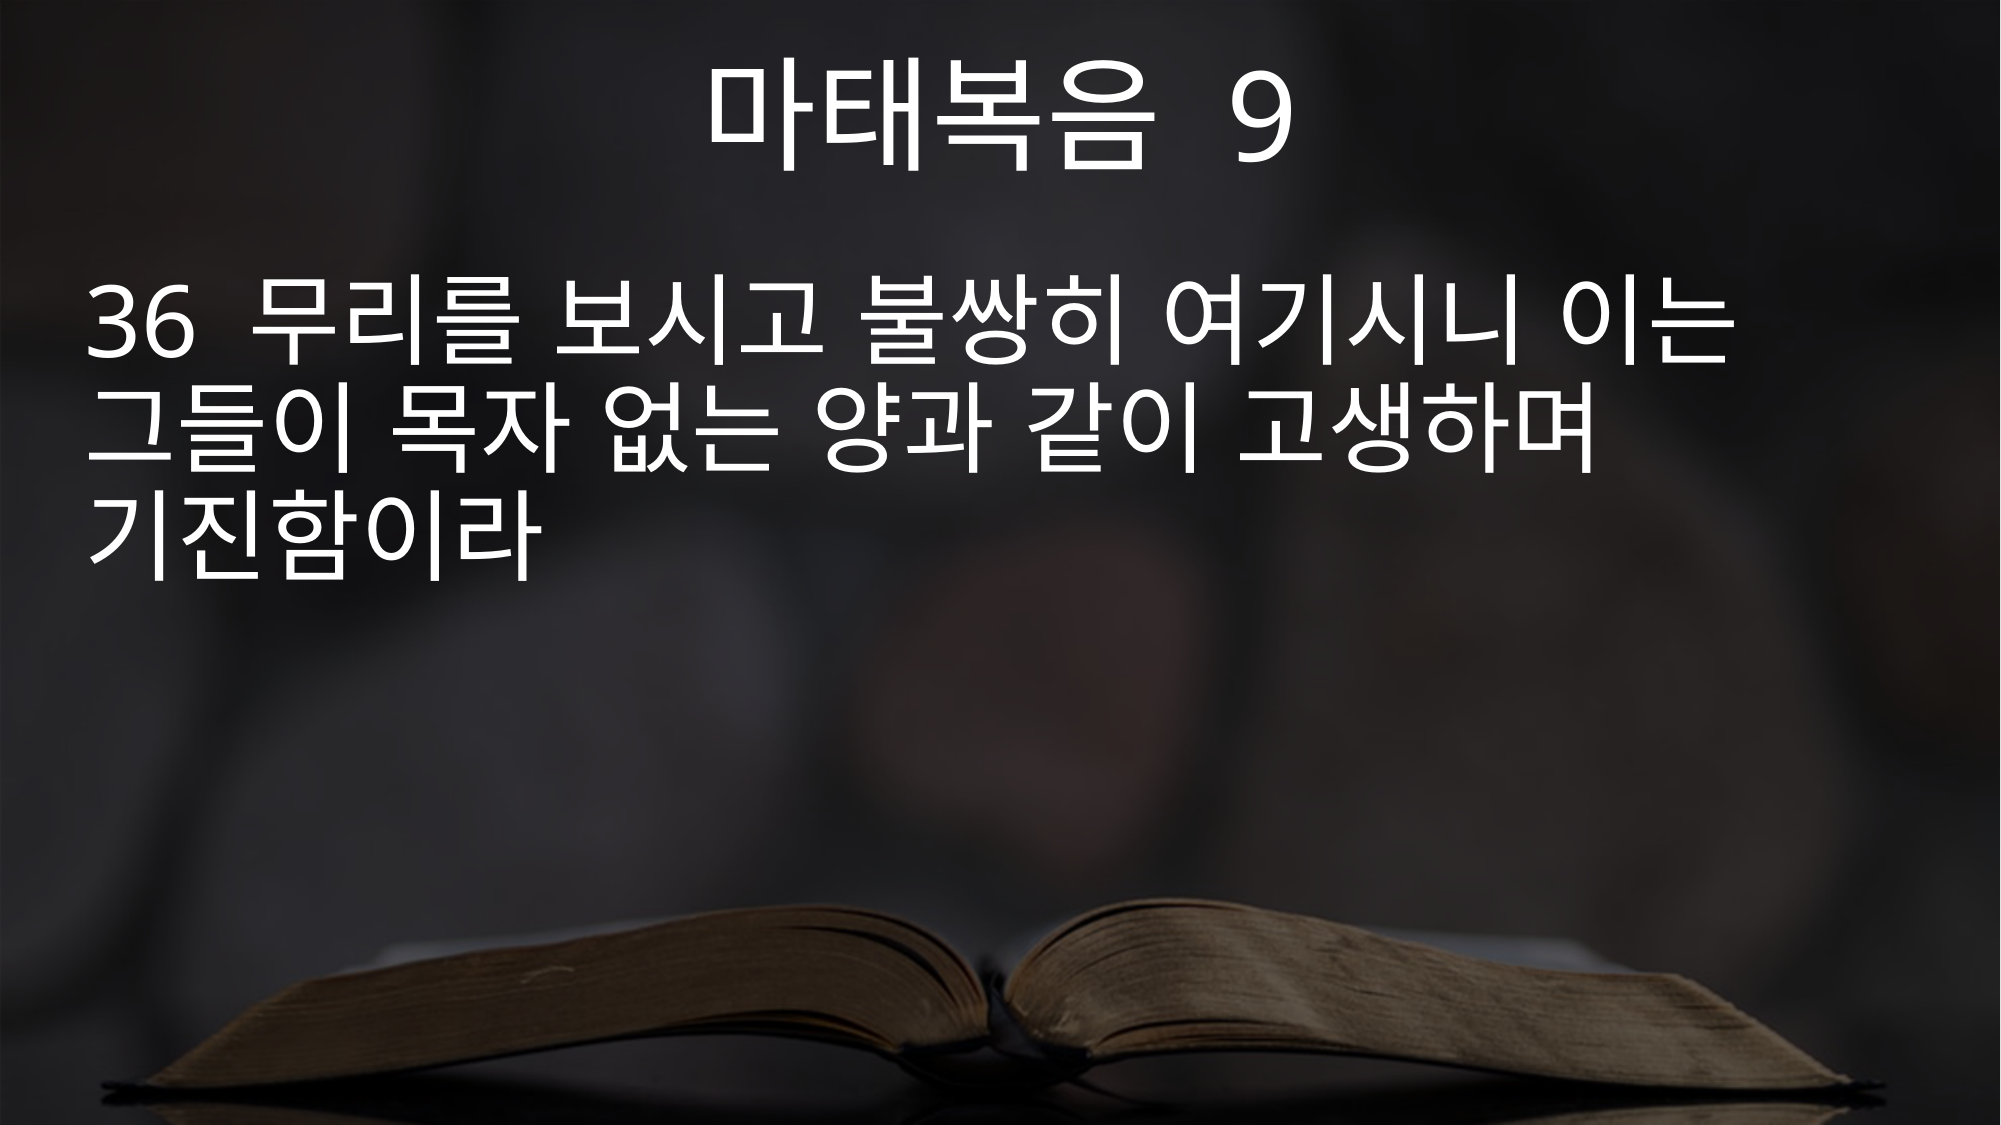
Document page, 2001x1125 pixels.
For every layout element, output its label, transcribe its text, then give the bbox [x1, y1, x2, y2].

picture [0, 0, 2001, 1125]
list 36 무리를 보시고 불쌍히 여기시니 이는 그들이 목자 없는 양과 같이 고생하며 기진함이라 [69, 263, 1953, 423]
footer 마태복음 9 [0, 32, 2000, 192]
